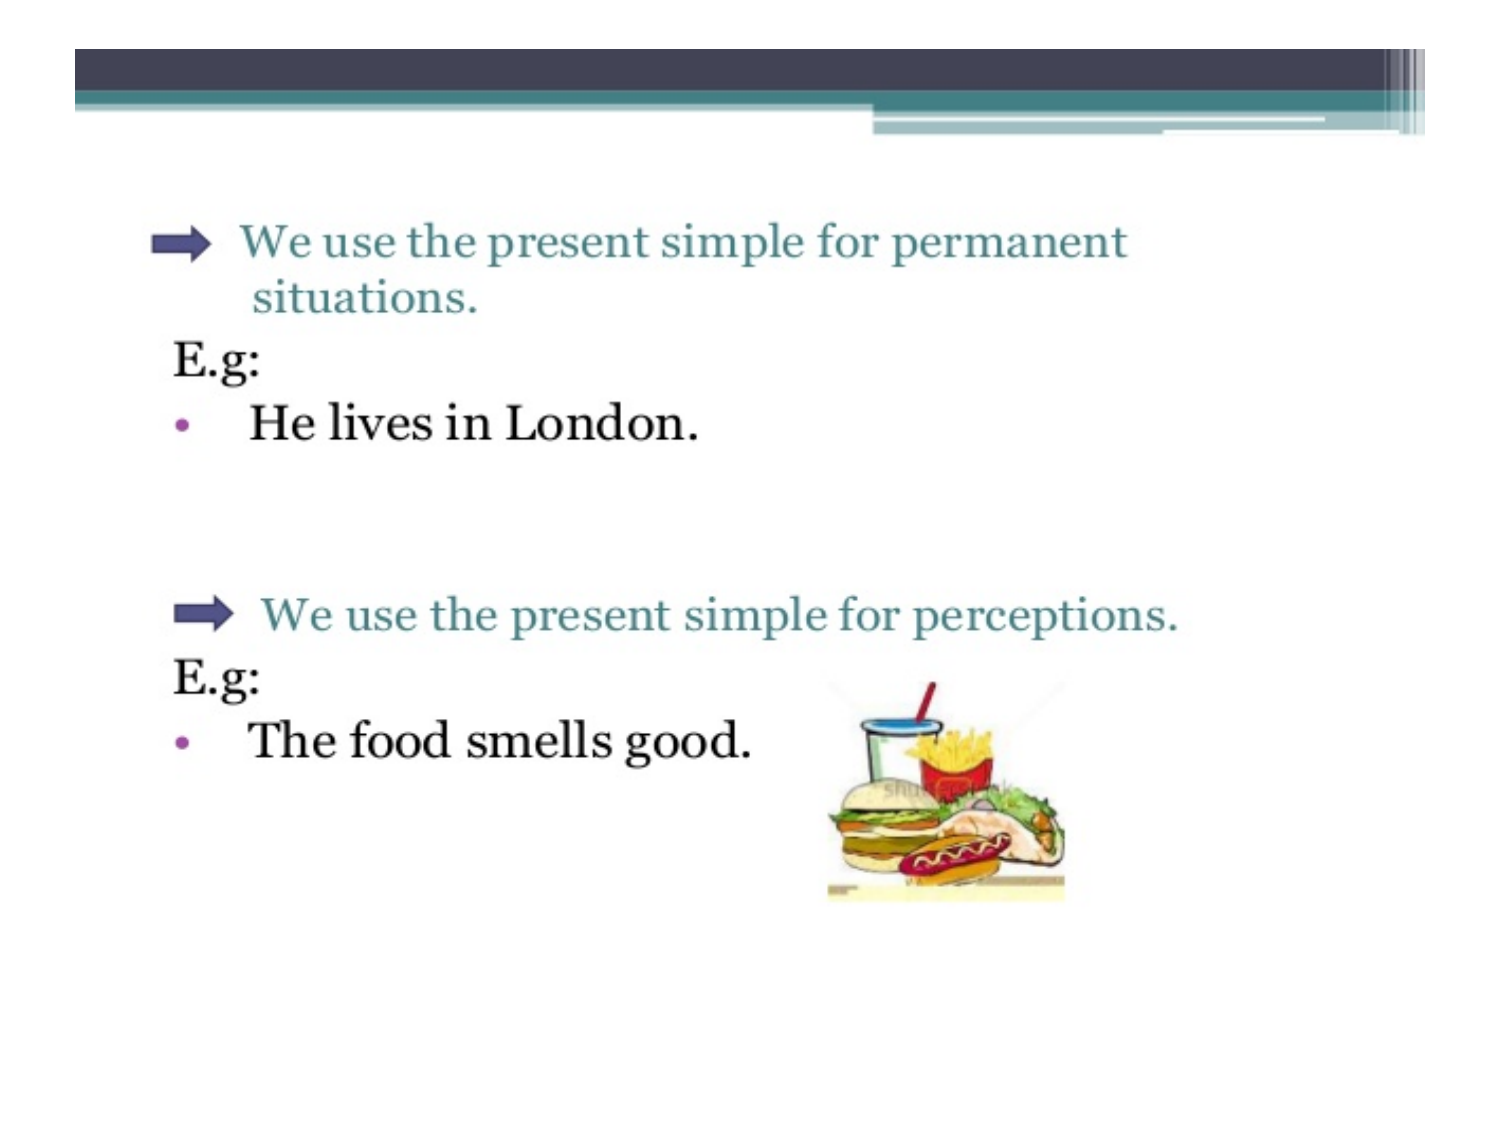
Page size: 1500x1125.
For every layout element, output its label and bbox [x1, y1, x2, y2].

picture [74, 49, 1426, 1001]
